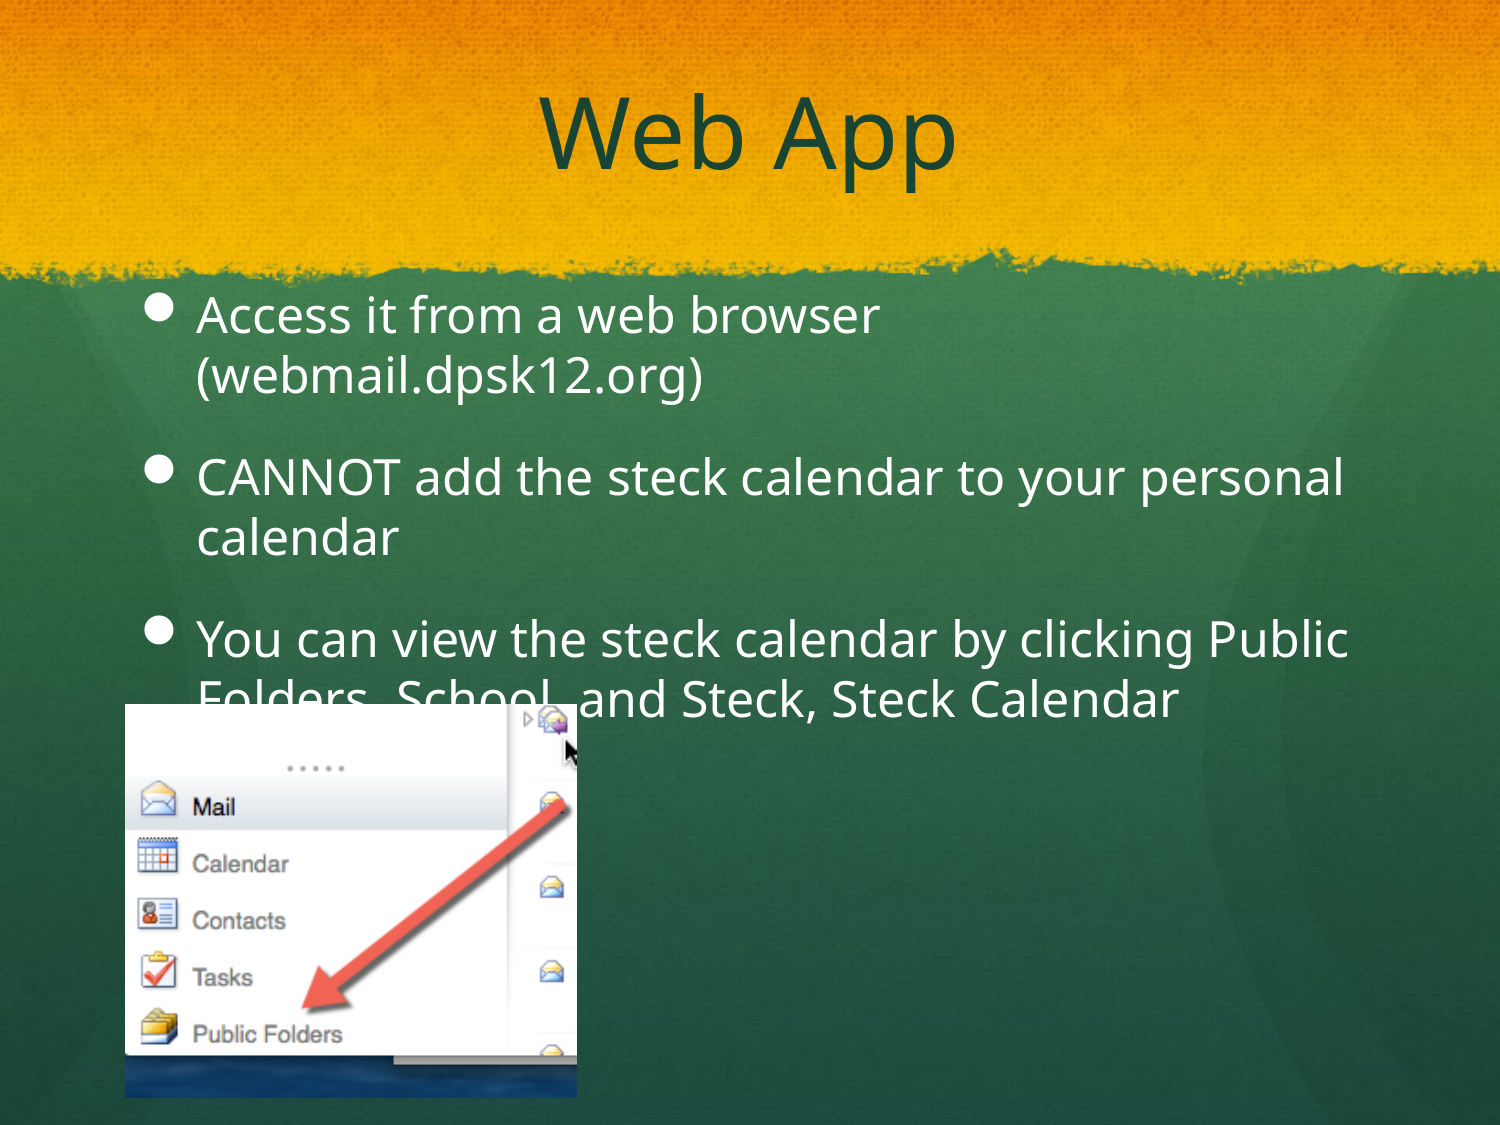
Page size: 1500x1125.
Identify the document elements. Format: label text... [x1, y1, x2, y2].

list Access it from a web browser (webmail.dpsk12.org) CANNOT add the steck calendar to your personal calendar You can view the steck calendar by clicking Public Folders, School, and Steck, Steck Calendar [125, 276, 1375, 1098]
picture [0, 0, 1500, 1125]
title Web App [125, 13, 1375, 246]
